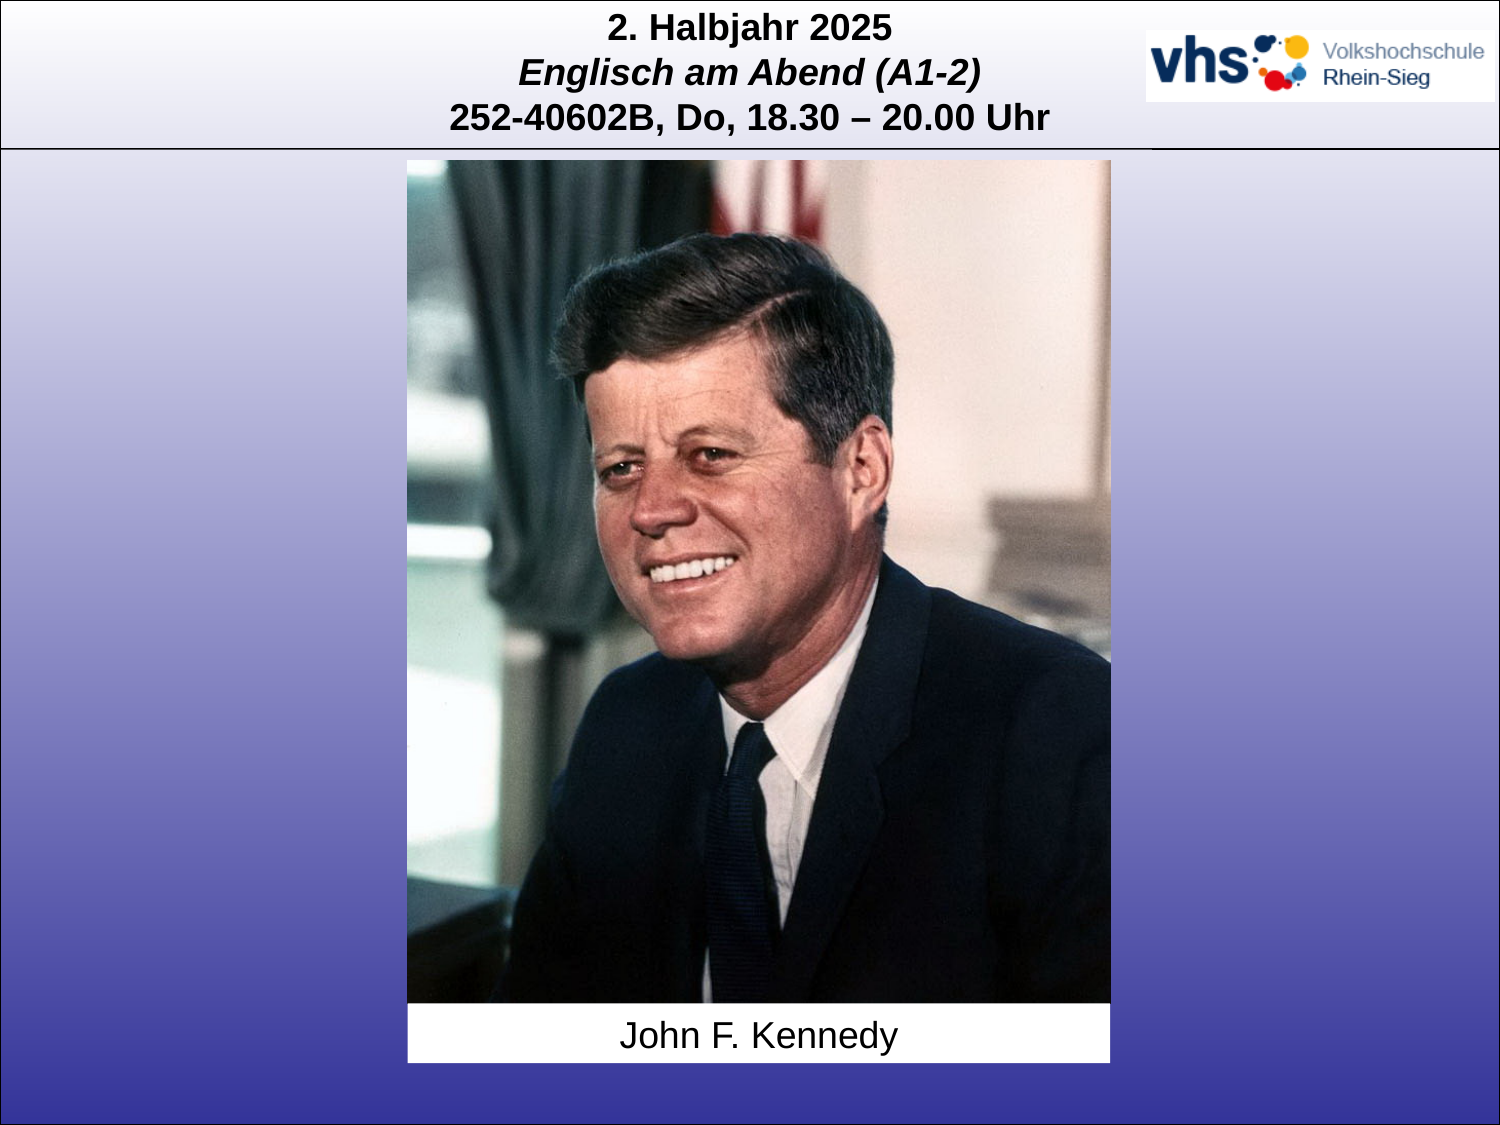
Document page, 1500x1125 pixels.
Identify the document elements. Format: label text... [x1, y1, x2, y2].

picture [407, 160, 1111, 1004]
picture [1146, 30, 1495, 102]
text_box John F. Kennedy [407, 1012, 1111, 1064]
